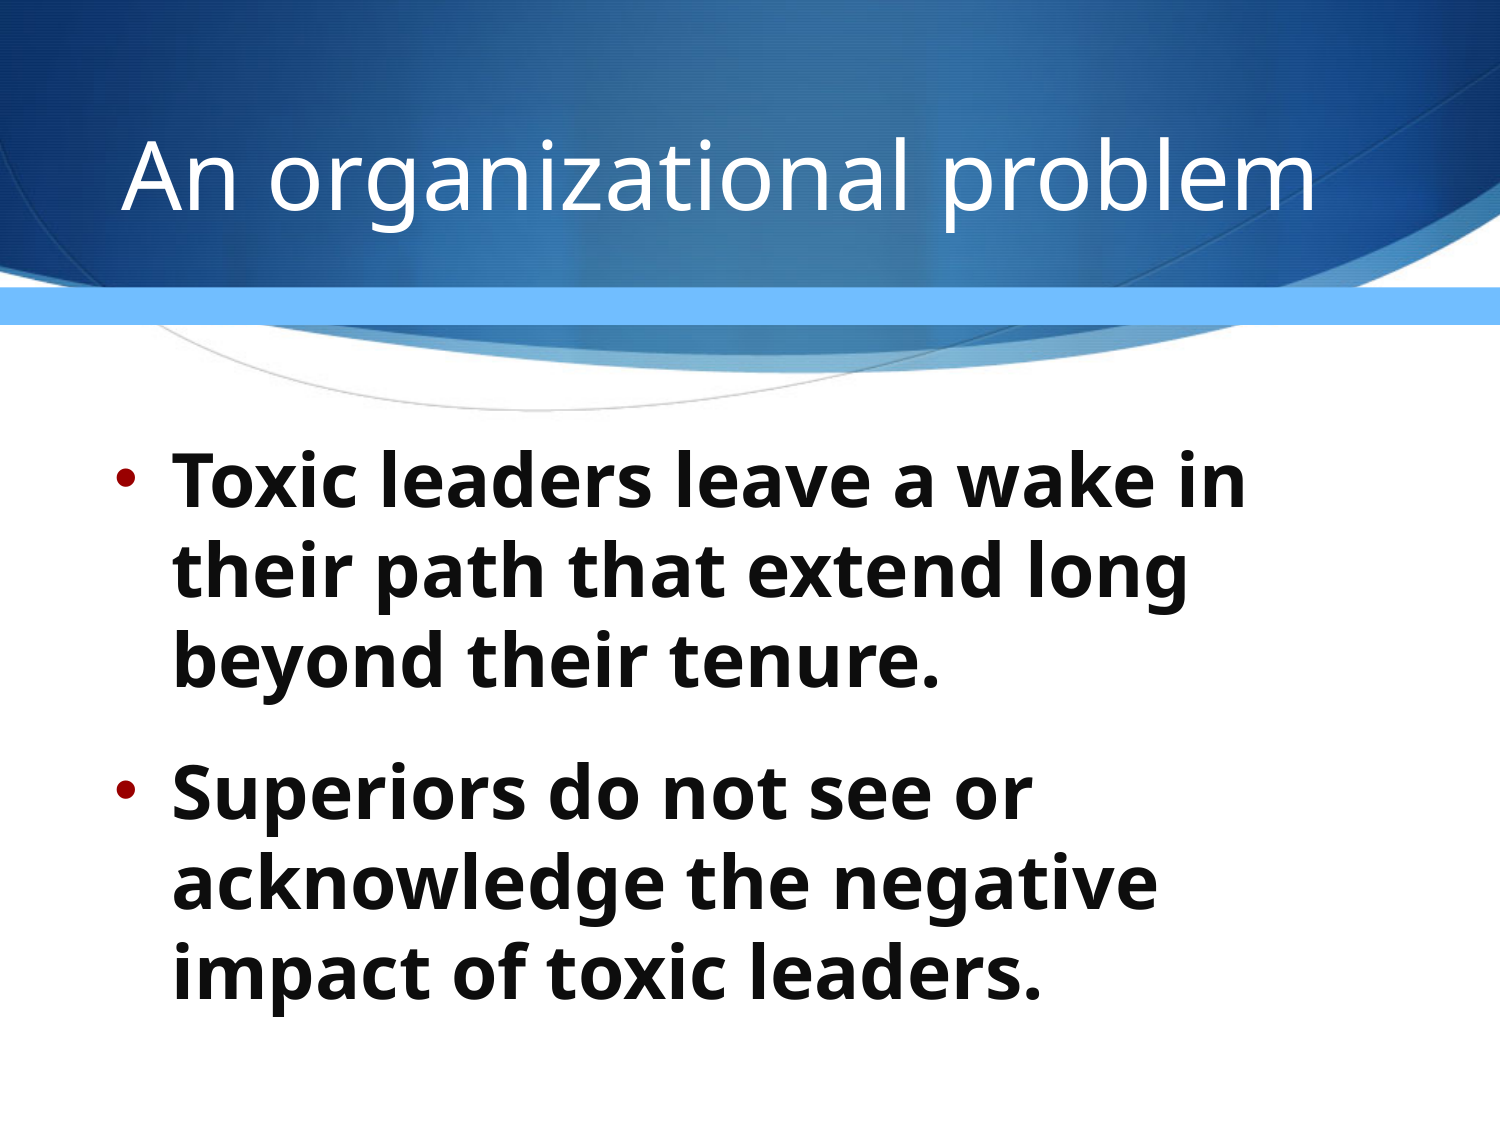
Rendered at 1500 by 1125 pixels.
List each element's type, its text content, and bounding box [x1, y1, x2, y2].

title An organizational problem [79, 119, 1363, 226]
list Toxic leaders leave a wake in their path that extend long beyond their tenure. Superiors do not see or acknowledge the negative impact of toxic leaders. [99, 424, 1376, 1125]
picture [0, 325, 1500, 1125]
picture [0, 0, 1500, 287]
